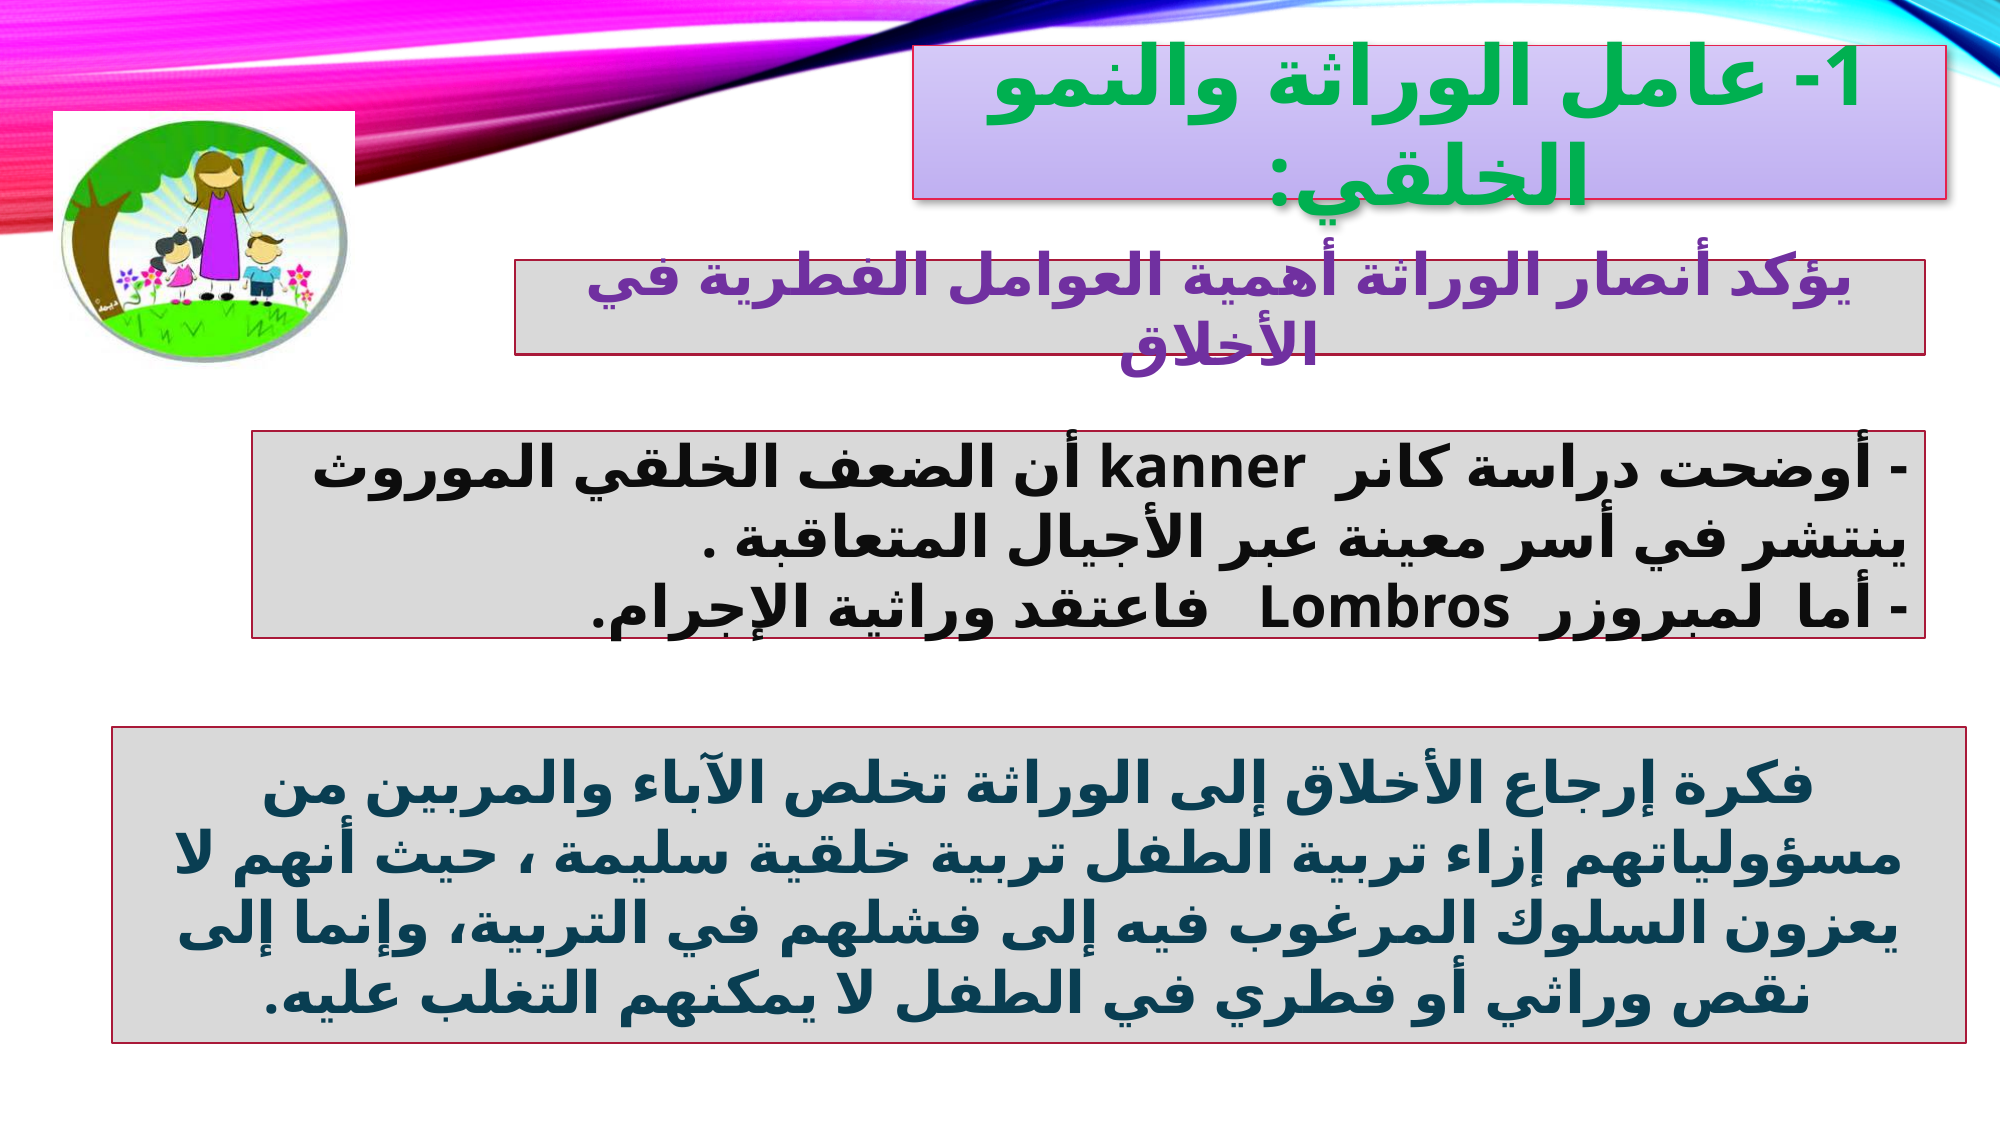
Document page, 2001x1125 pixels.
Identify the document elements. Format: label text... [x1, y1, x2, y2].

picture [1910, 0, 2000, 45]
text_box - أوضحت دراسة كانر kanner أن الضعف الخلقي الموروث ينتشر في أسر معينة عبر الأجيال المتعاقبة . - أما لمبروزر Lombros فاعتقد وراثية الإجرام. [251, 430, 1926, 639]
picture [1890, 0, 2000, 75]
text_box 1- عامل الوراثة والنمو الخلقي: [912, 45, 1947, 200]
text_box يؤكد أنصار الوراثة أهمية العوامل الفطرية في الأخلاق [514, 259, 1926, 356]
text_box فكرة إرجاع الأخلاق إلى الوراثة تخلص الآباء والمربين من مسؤولياتهم إزاء تربية الطفل تربية خلقية سليمة ، حيث أنهم لا يعزون السلوك المرغوب فيه إلى فشلهم في التربية، وإنما إلى نقص وراثي أو فطري في الطفل لا يمكنهم التغلب عليه. [111, 726, 1967, 1044]
picture [0, 0, 2000, 377]
